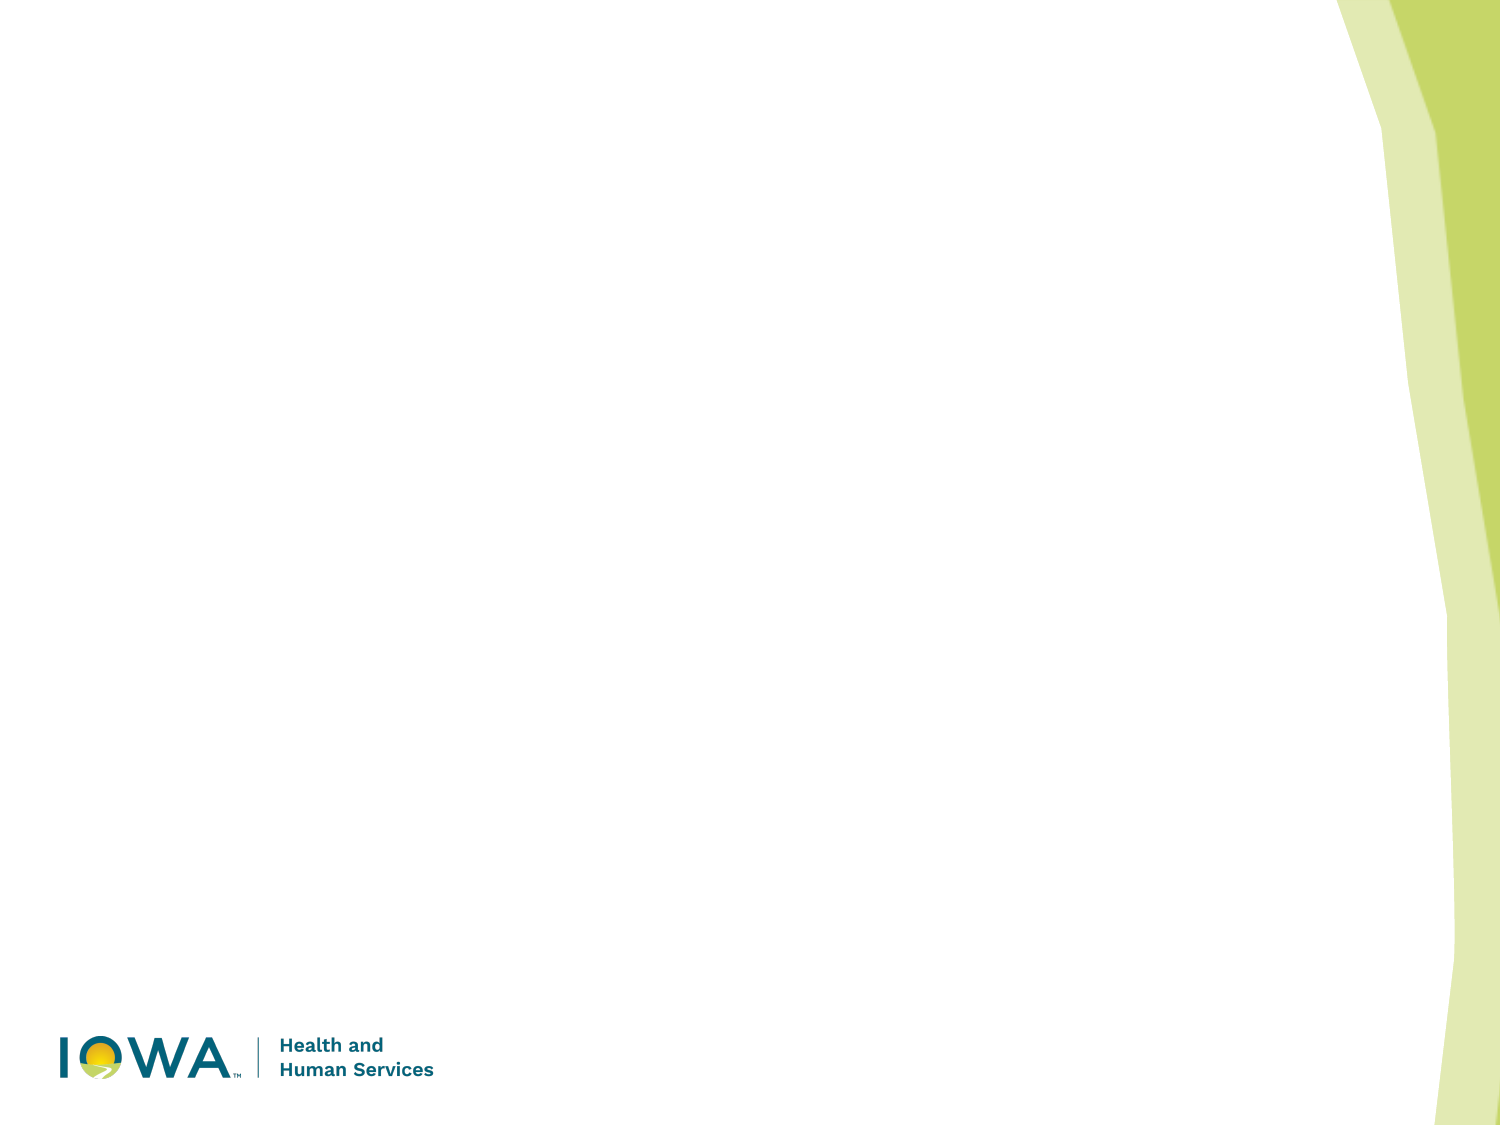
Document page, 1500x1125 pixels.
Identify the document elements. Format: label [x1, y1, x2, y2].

picture [60, 1036, 434, 1079]
